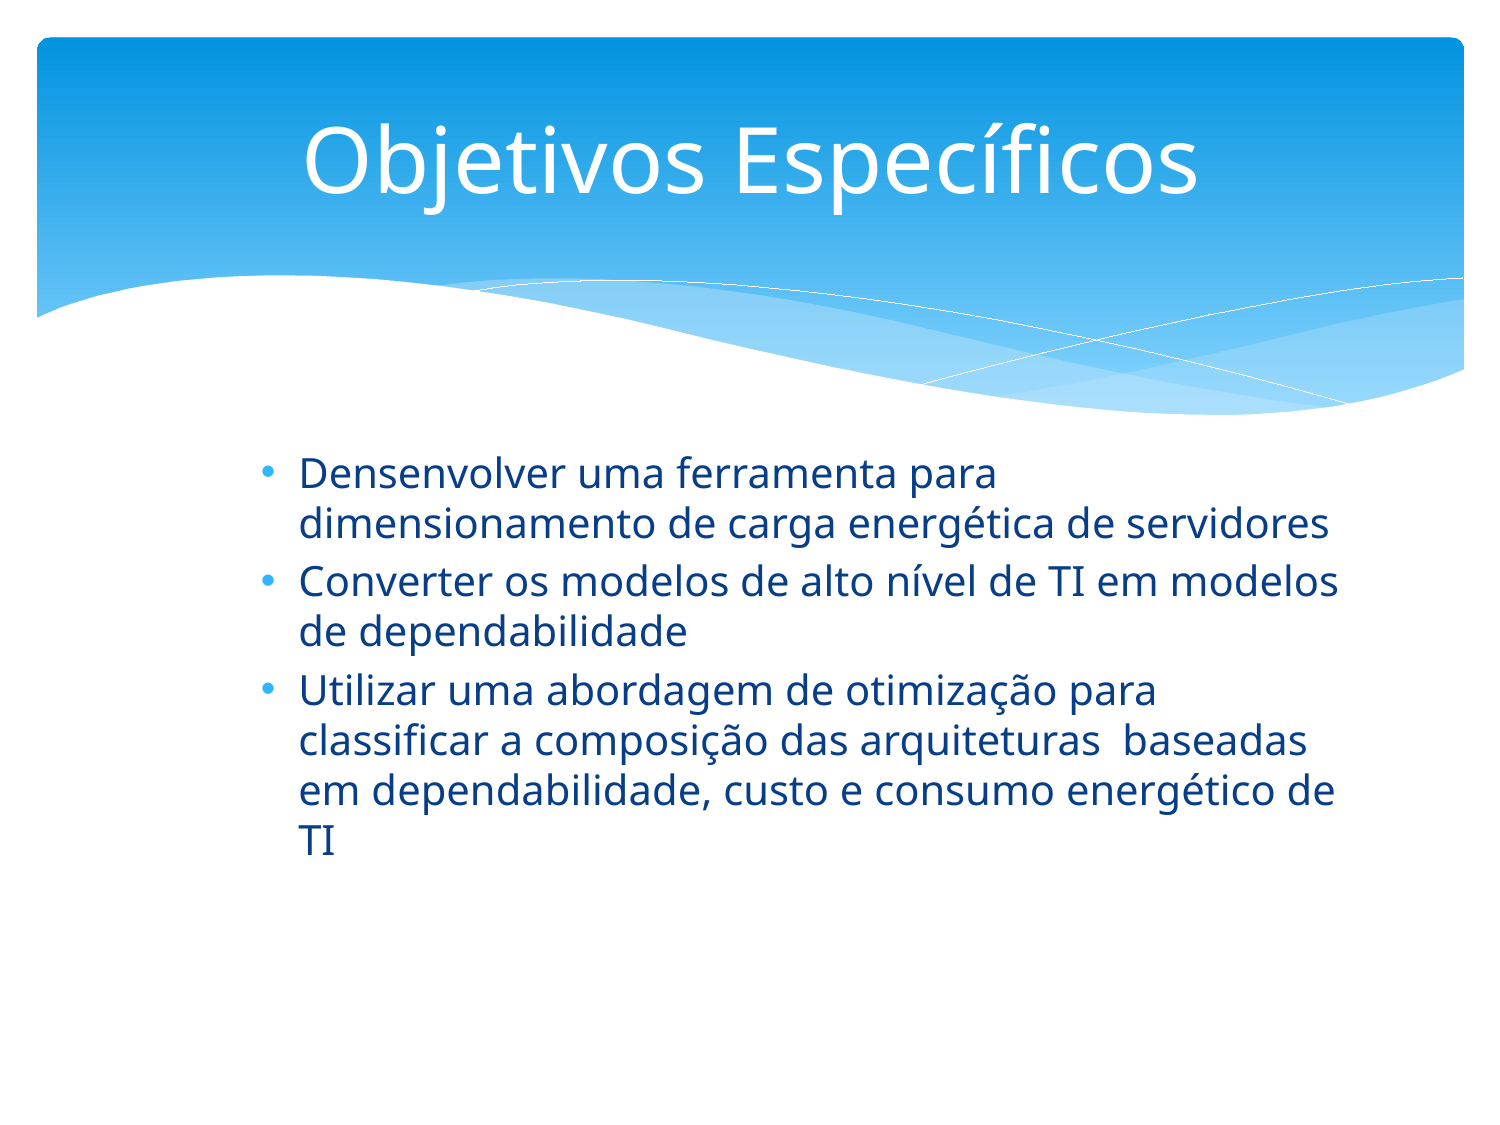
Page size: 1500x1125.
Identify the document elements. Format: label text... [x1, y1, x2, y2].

list Densenvolver uma ferramenta para dimensionamento de carga energética de servidores Converter os modelos de alto nível de TI em modelos de dependabilidade Utilizar uma abordagem de otimização para classificar a composição das arquiteturas baseadas em dependabilidade, custo e consumo energético de TI [143, 438, 1359, 1005]
title Objetivos Específicos [76, 54, 1427, 261]
